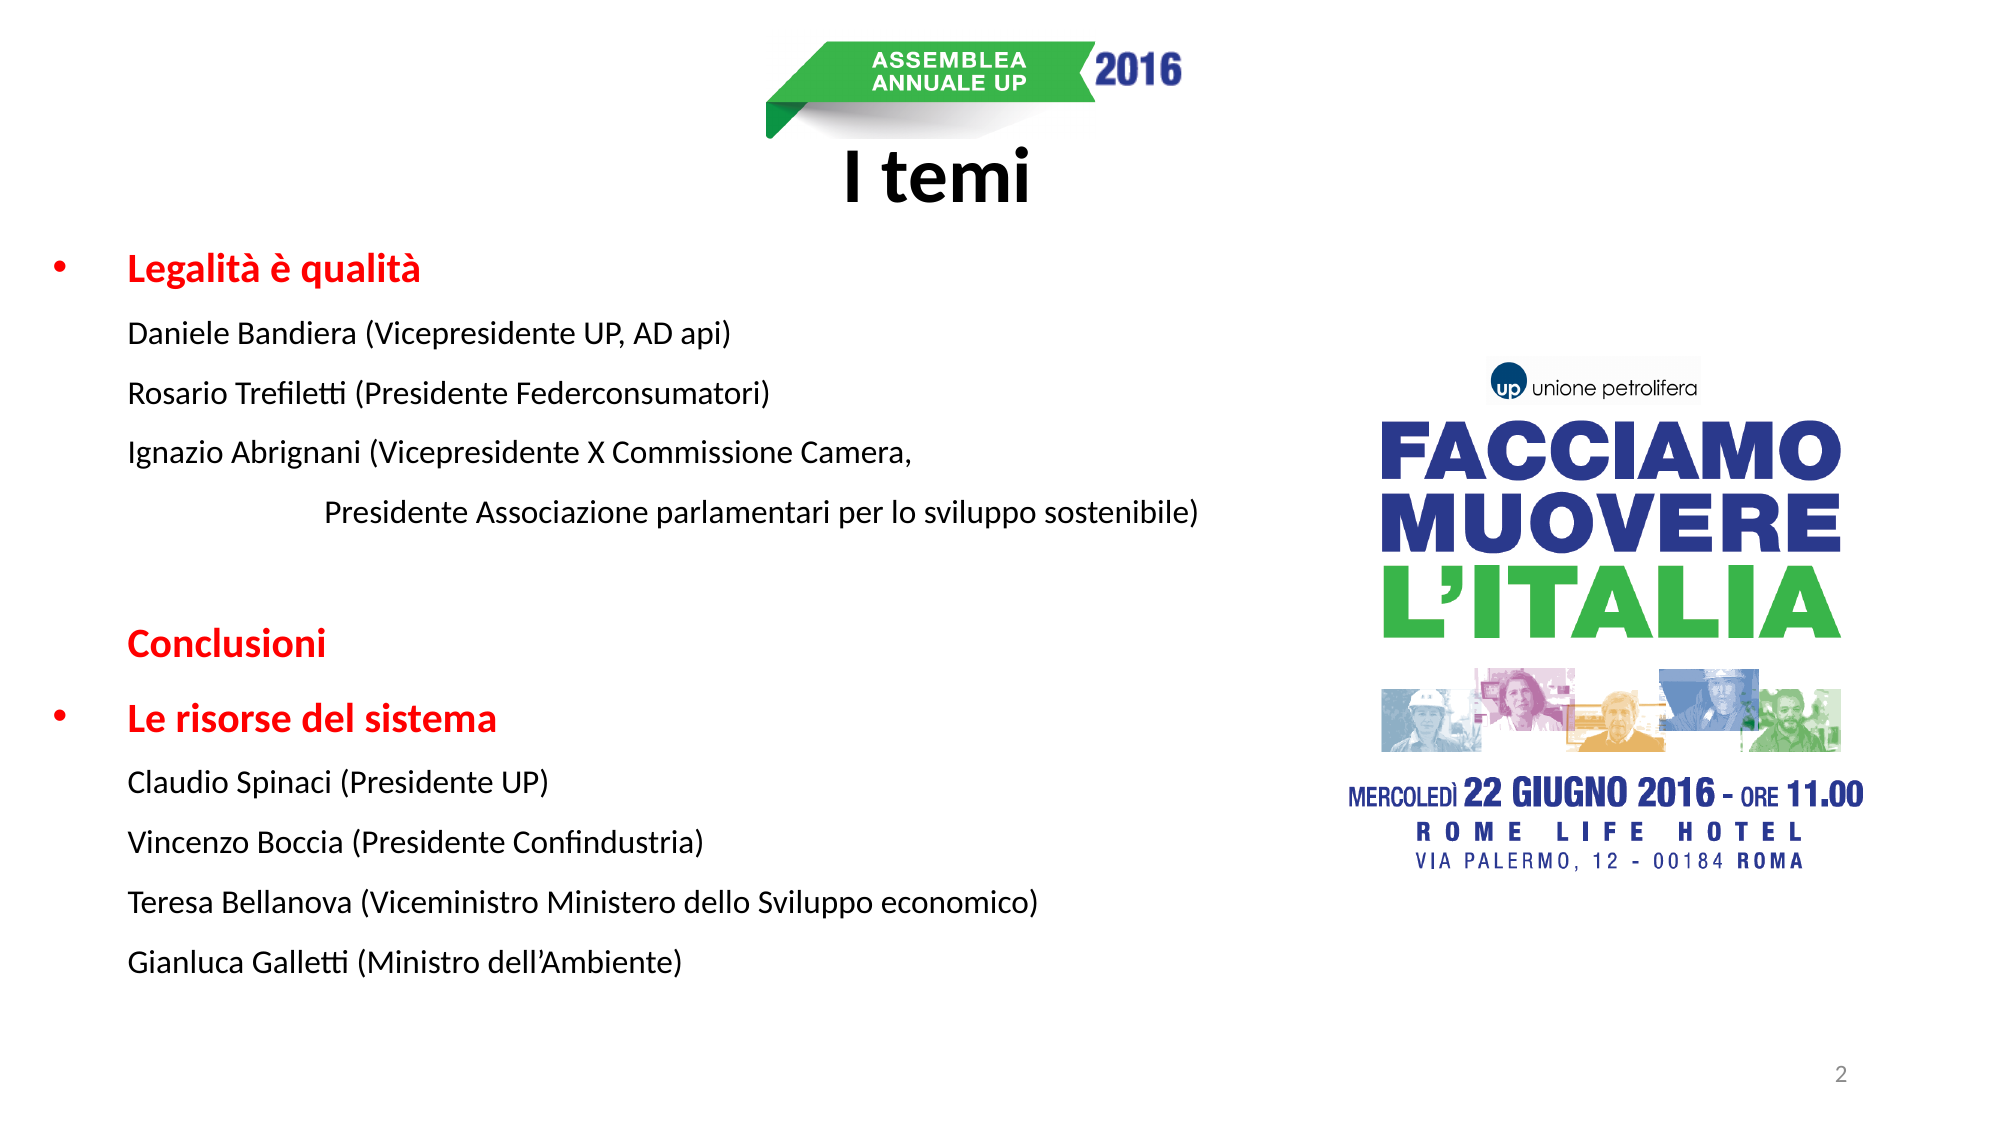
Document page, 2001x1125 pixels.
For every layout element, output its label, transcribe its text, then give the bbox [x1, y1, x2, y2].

text_box I temi [320, 115, 1555, 208]
text_box Legalità è qualità Daniele Bandiera (Vicepresidente UP, AD api) Rosario Trefiletti (Presidente Federconsumatori) Ignazio Abrignani (Vicepresidente X Commissione Camera, Presidente Associazione parlamentari per lo sviluppo sostenibile) Conclusioni Le risorse del sistema Claudio Spinaci (Presidente UP) Vincenzo Boccia (Presidente Confindustria) Teresa Bellanova (Viceministro Ministero dello Sviluppo economico) Gianluca Galletti (Ministro dell’Ambiente) [37, 208, 1655, 1125]
picture [1486, 356, 1701, 405]
picture [766, 29, 1184, 139]
slide_number 2 [1412, 1042, 1863, 1103]
picture [1374, 413, 1863, 765]
picture [1345, 770, 1869, 874]
